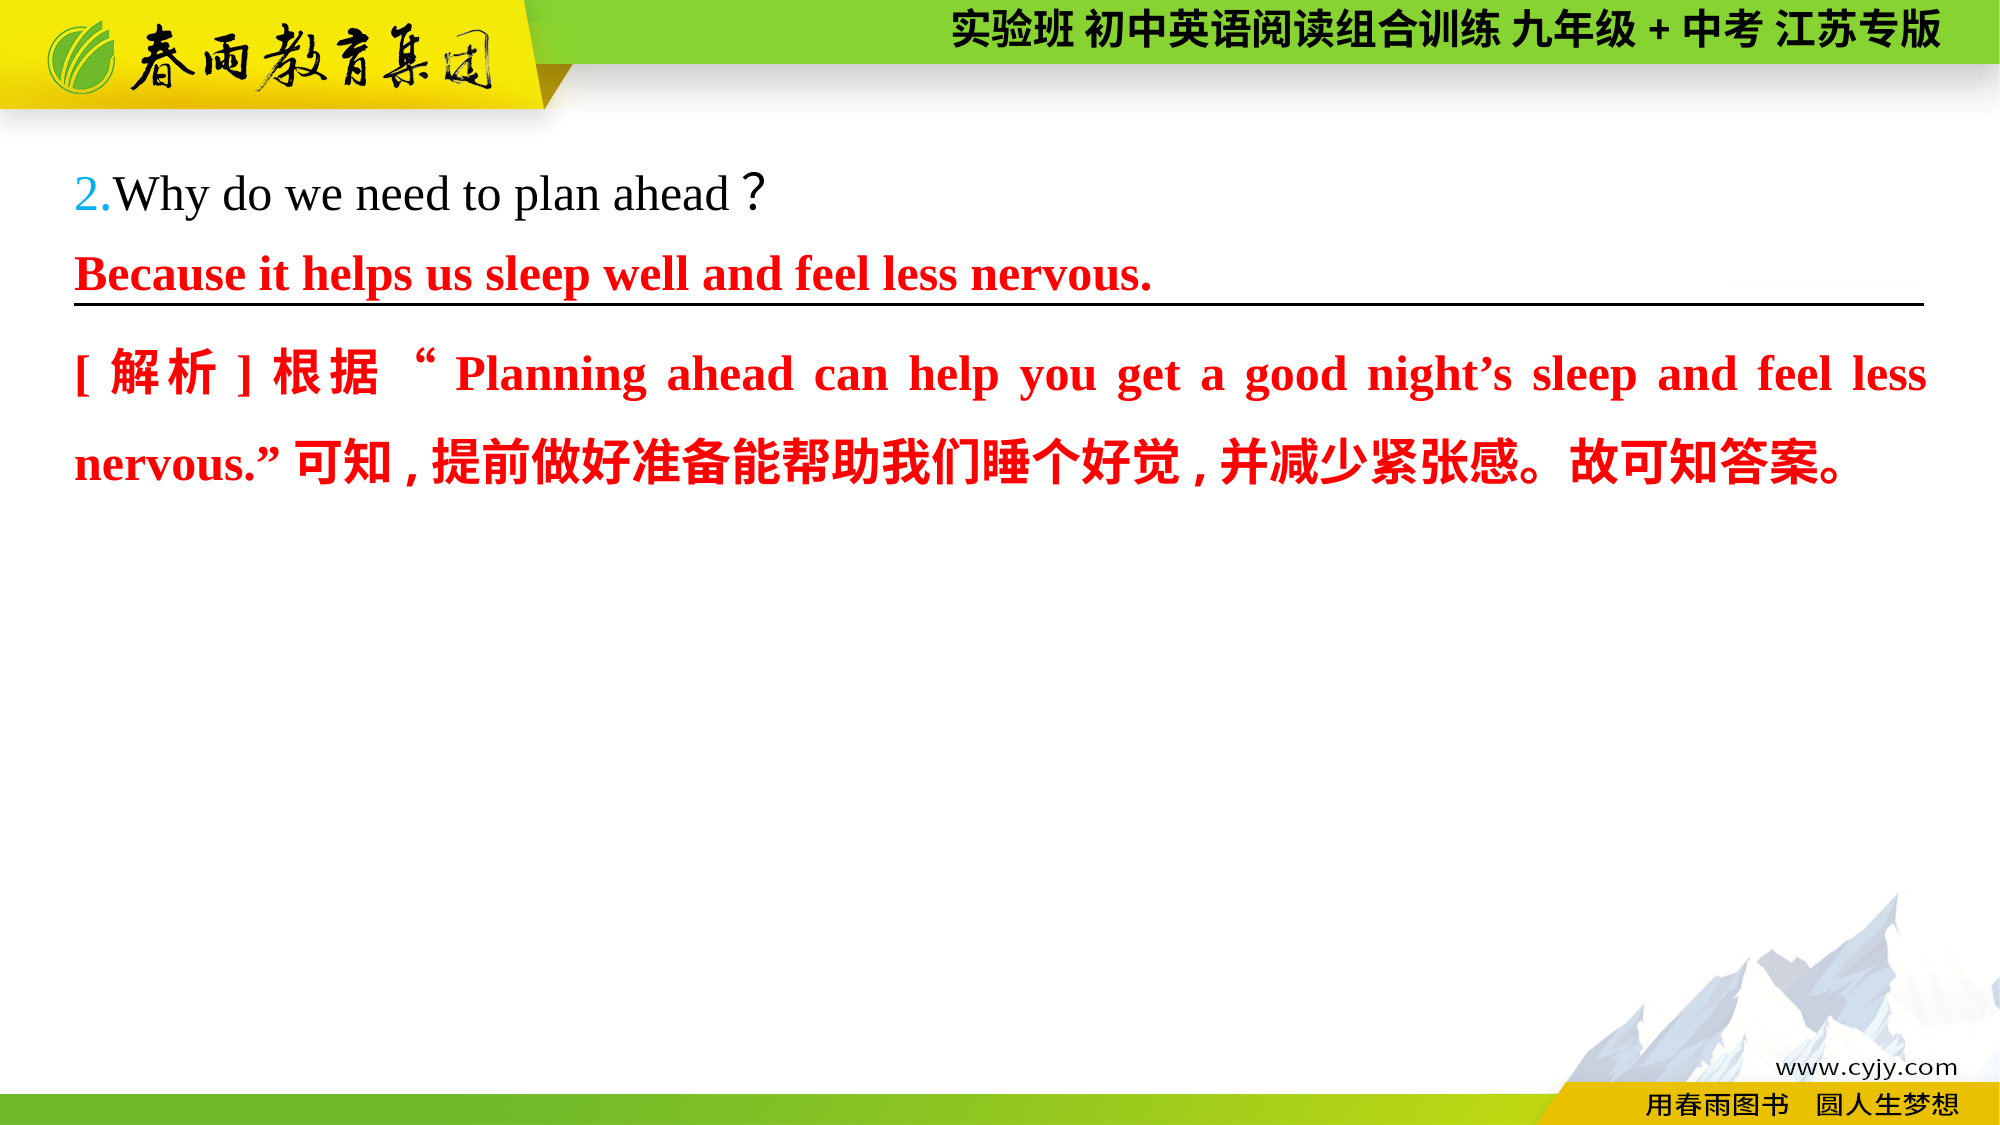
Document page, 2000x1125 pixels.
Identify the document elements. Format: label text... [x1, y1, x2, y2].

list 2.Why do we need to plan ahead？ ———————— —— ———— ———— [59, 122, 1944, 202]
text_box [解析]根据“Planning ahead can help you get a good night’s sleep and feel less nervous.”可知,提前做好准备能帮助我们睡个好觉,并减少紧张感。故可知答案。 [59, 302, 1944, 498]
picture [0, 0, 2000, 1125]
text_box Because it helps us sleep well and feel less nervous. [59, 202, 1944, 302]
